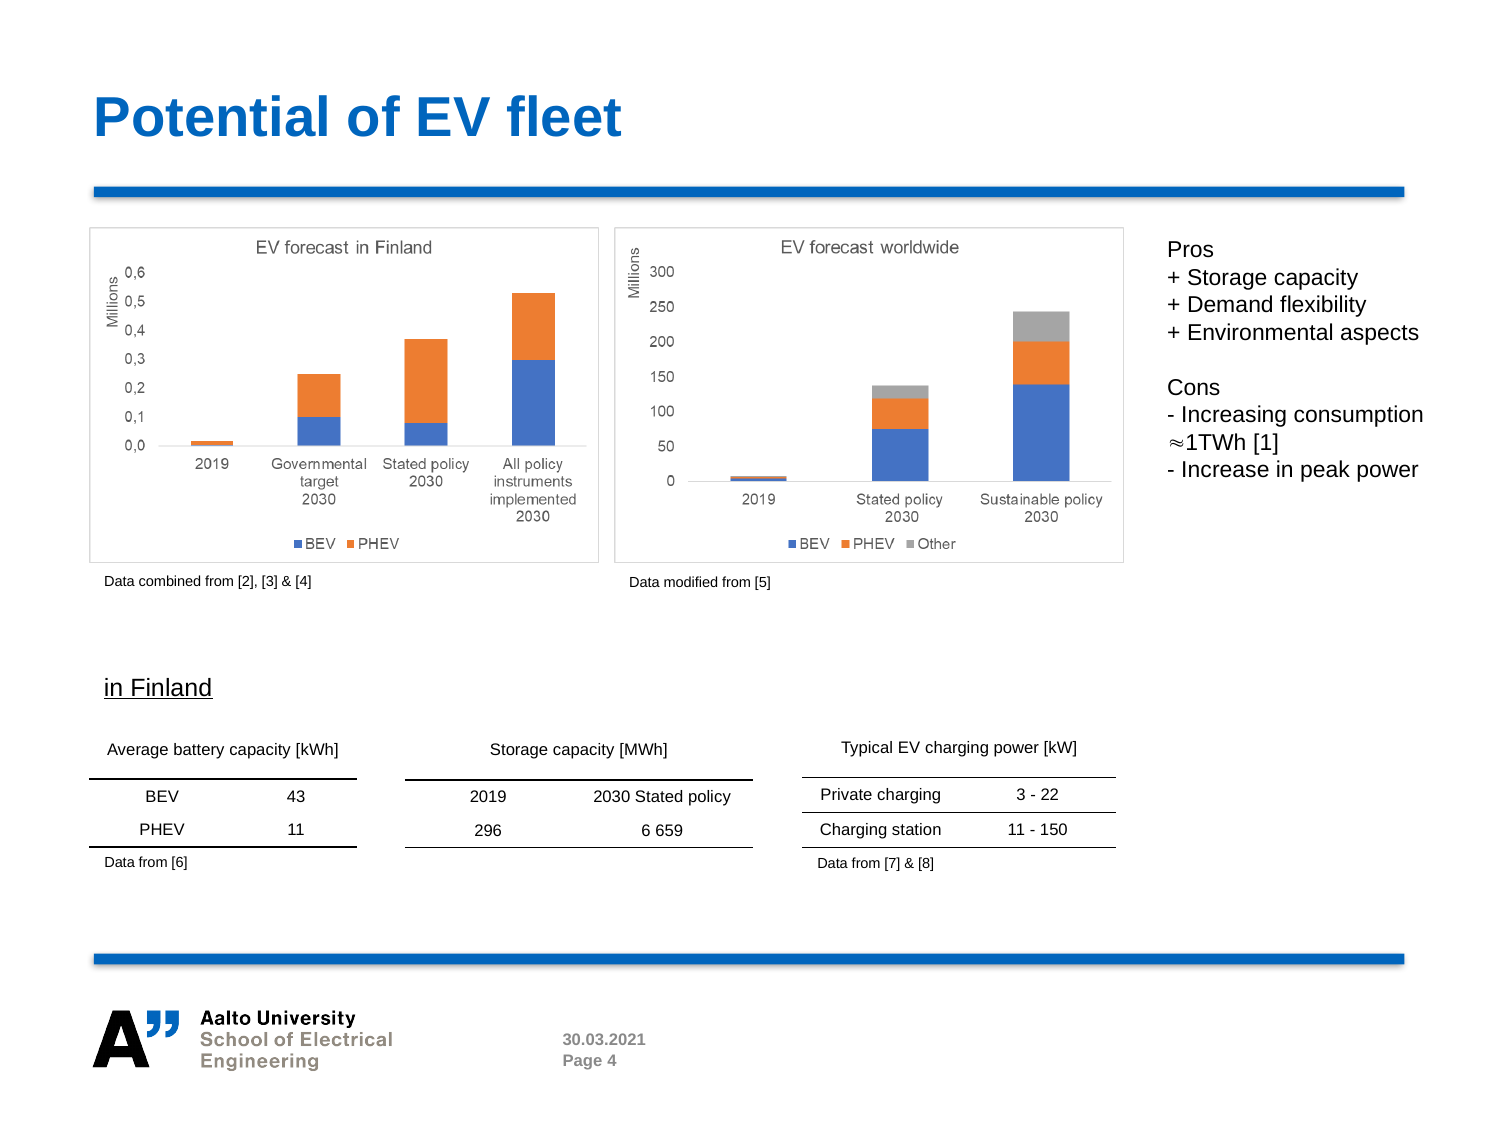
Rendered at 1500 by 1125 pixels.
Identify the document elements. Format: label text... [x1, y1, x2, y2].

table_cell 3 - 22 [959, 778, 1116, 812]
table_cell 11 [235, 813, 357, 846]
title Potential of EV fleet [93, 80, 1369, 228]
table_cell 11 - 150 [959, 813, 1116, 847]
table_cell Data from [6] [89, 848, 357, 878]
picture [89, 227, 599, 563]
text_box Data combined from [2], [3] & [4] [89, 571, 357, 597]
table_header Storage capacity [MWh] [405, 733, 753, 779]
picture [35, 953, 449, 1125]
table_cell Data from [7] & [8] [802, 848, 1116, 880]
table_cell PHEV [89, 813, 235, 846]
table_cell 2019 [405, 781, 572, 814]
table_cell Charging station [802, 813, 959, 847]
table_cell 43 [235, 780, 357, 813]
table_header Average battery capacity [kWh] [89, 733, 357, 778]
text_box Pros + Storage capacity + Demand flexibility + Environmental aspects Cons - Increasing consumption 1TWh [1] - Increase in peak power [1152, 227, 1480, 545]
table_cell 296 [405, 814, 572, 847]
table_cell BEV [89, 780, 235, 813]
text_box Data modified from [5] [614, 570, 795, 598]
table_cell 6 659 [572, 814, 753, 847]
table_header Typical EV charging power [kW] [802, 731, 1116, 777]
picture [614, 227, 1124, 563]
text_box in Finland [89, 664, 421, 709]
slide_number Page 4 [562, 1050, 816, 1071]
table_cell 2030 Stated policy [572, 781, 753, 814]
table_cell Private charging [802, 778, 959, 812]
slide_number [562, 1029, 816, 1050]
